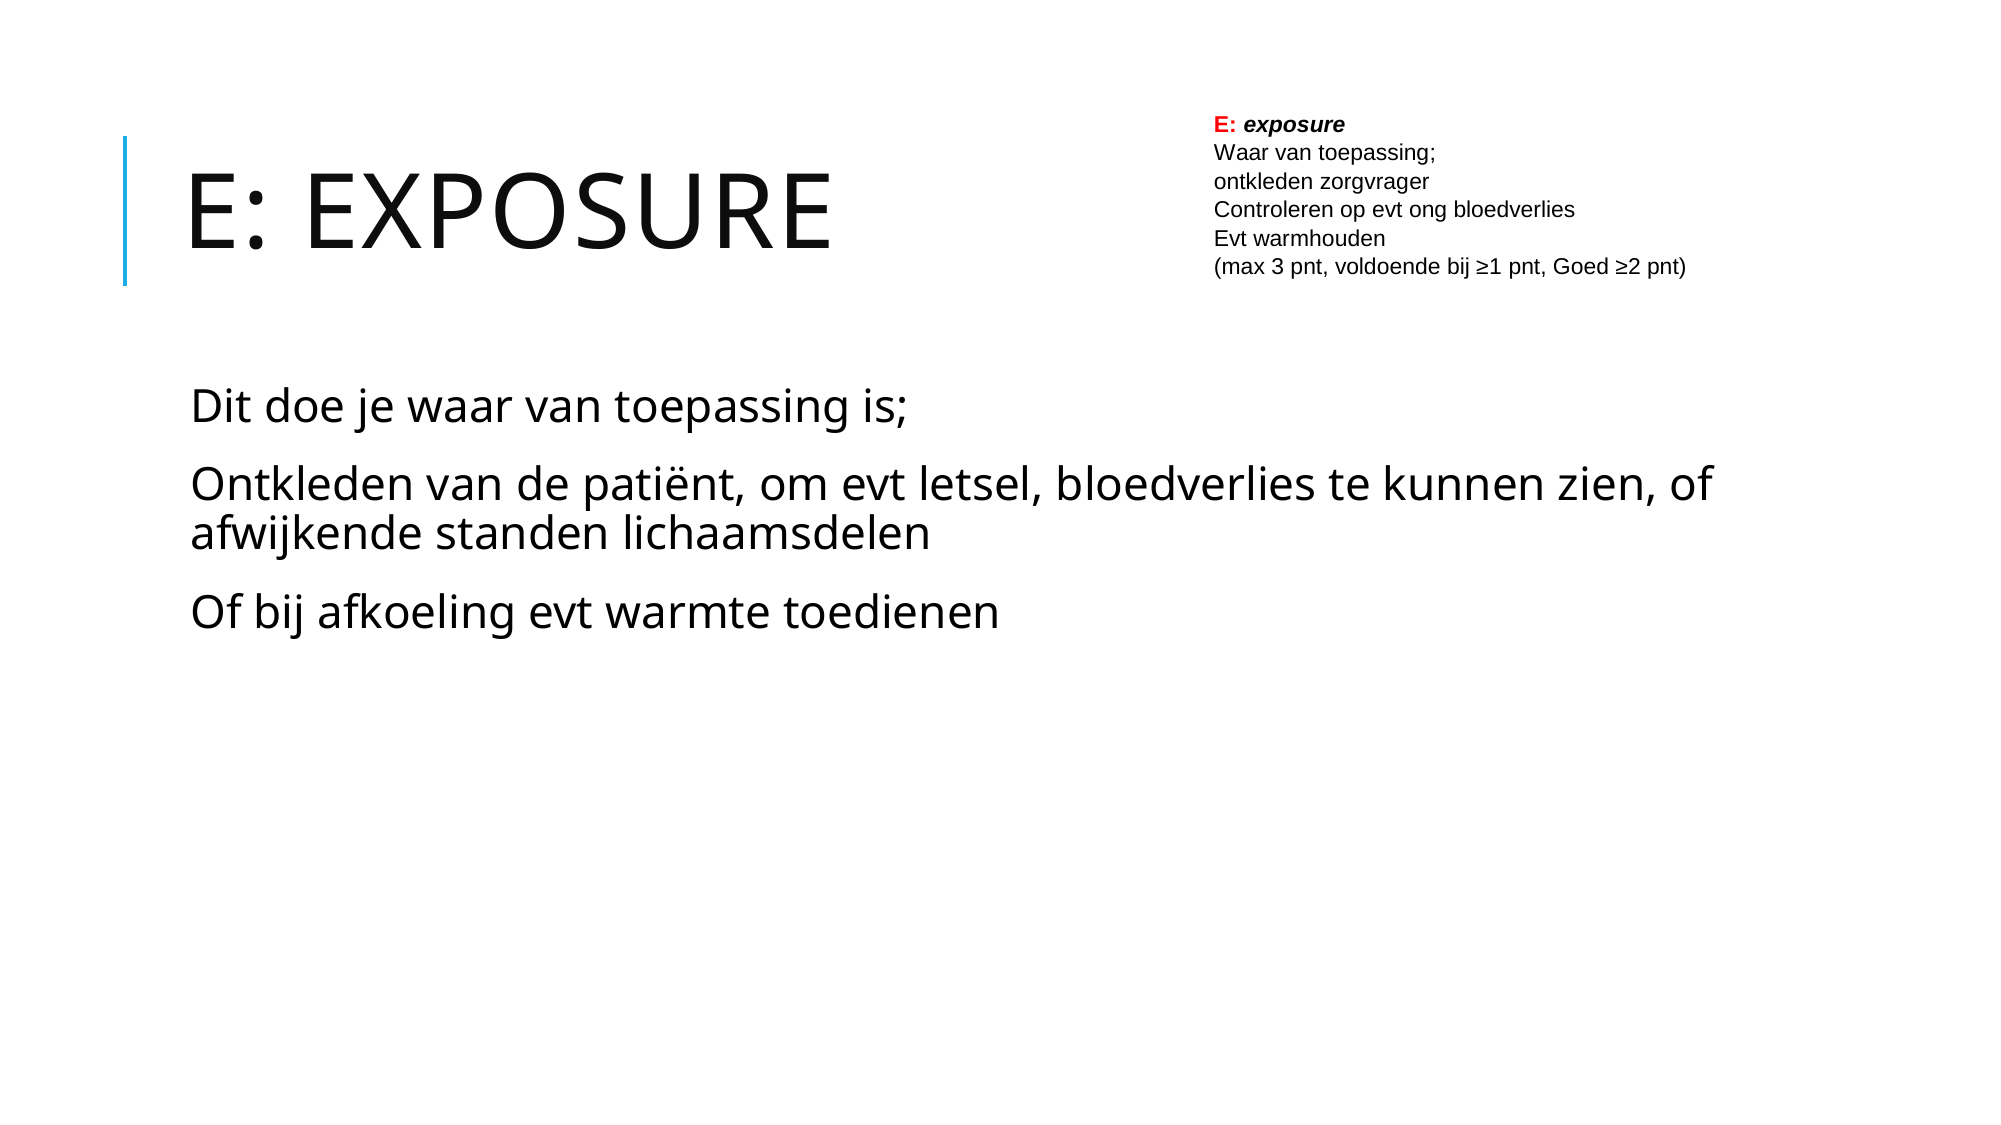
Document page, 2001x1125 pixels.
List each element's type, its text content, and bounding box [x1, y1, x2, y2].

list Dit doe je waar van toepassing is; Ontkleden van de patiënt, om evt letsel, bloedverlies te kunnen zien, of afwijkende standen lichaamsdelen Of bij afkoeling evt warmte toedienen [168, 375, 1763, 1035]
picture [1213, 110, 2000, 328]
title E: Exposure [168, 96, 1763, 342]
